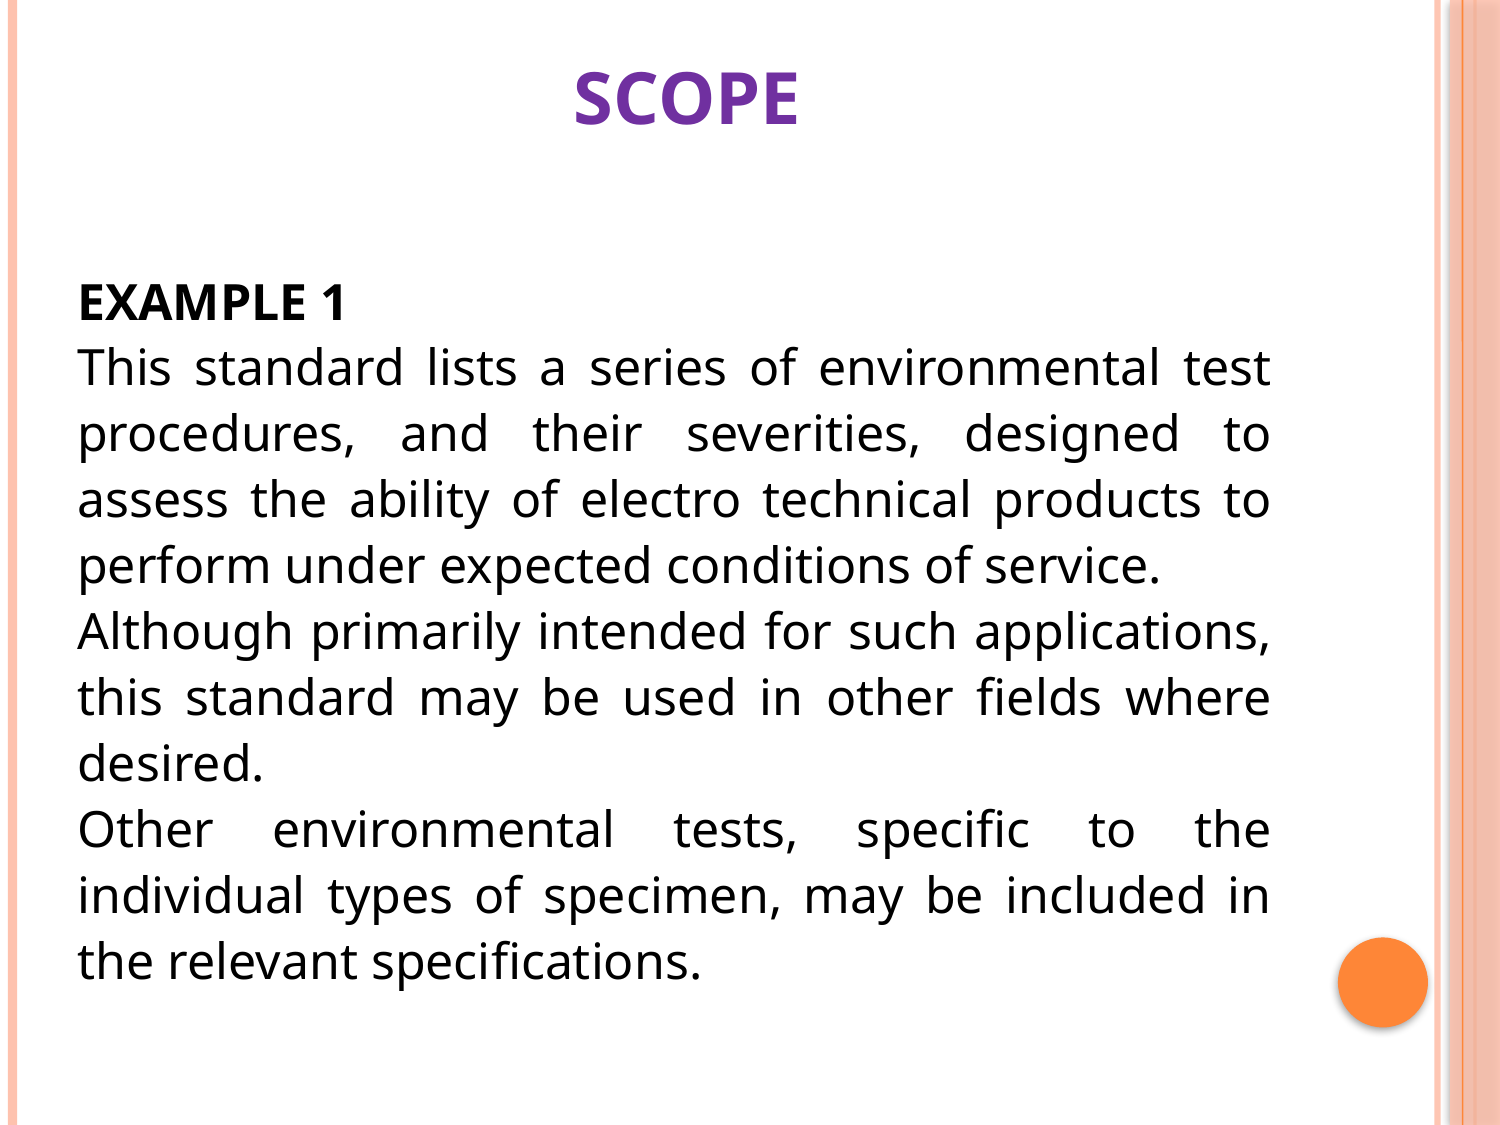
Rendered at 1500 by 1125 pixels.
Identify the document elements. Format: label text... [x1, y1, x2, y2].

title scope [75, 45, 1300, 233]
list EXAMPLE 1 This standard lists a series of environmental test procedures, and their severities, designed to assess the ability of electro technical products to perform under expected conditions of service. Although primarily intended for such applications, this standard may be used in other fields where desired. Other environmental tests, specific to the individual types of specimen, may be included in the relevant specifications. [62, 262, 1288, 1062]
